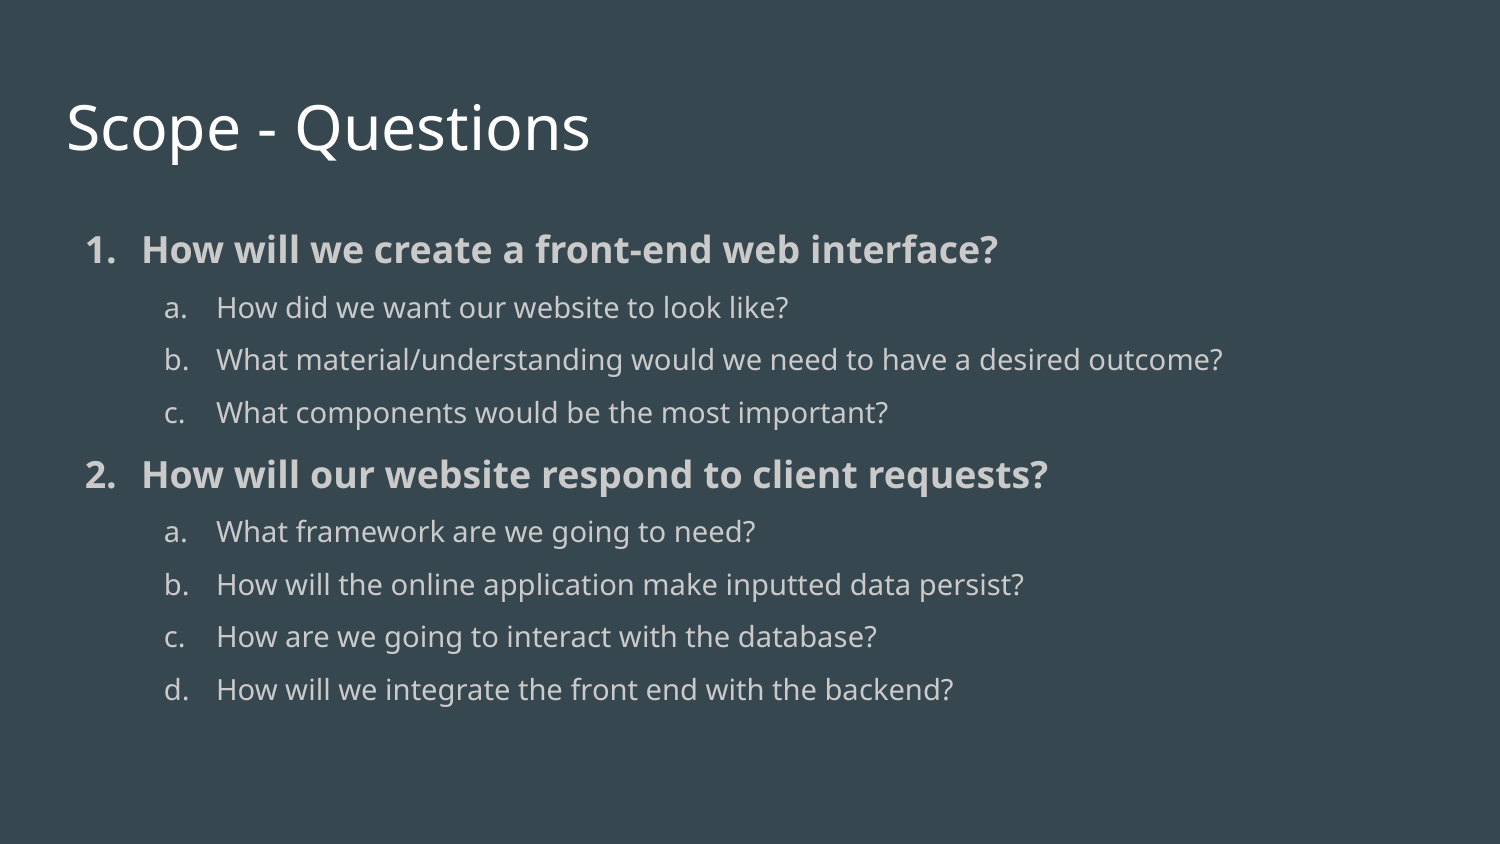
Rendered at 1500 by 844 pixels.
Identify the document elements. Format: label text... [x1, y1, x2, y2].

list How will we create a front-end web interface? How did we want our website to look like? What material/understanding would we need to have a desired outcome? What components would be the most important? How will our website respond to client requests? What framework are we going to need? How will the online application make inputted data persist? How are we going to interact with the database? How will we integrate the front end with the backend? [51, 189, 1449, 750]
title Scope - Questions [51, 72, 1449, 167]
